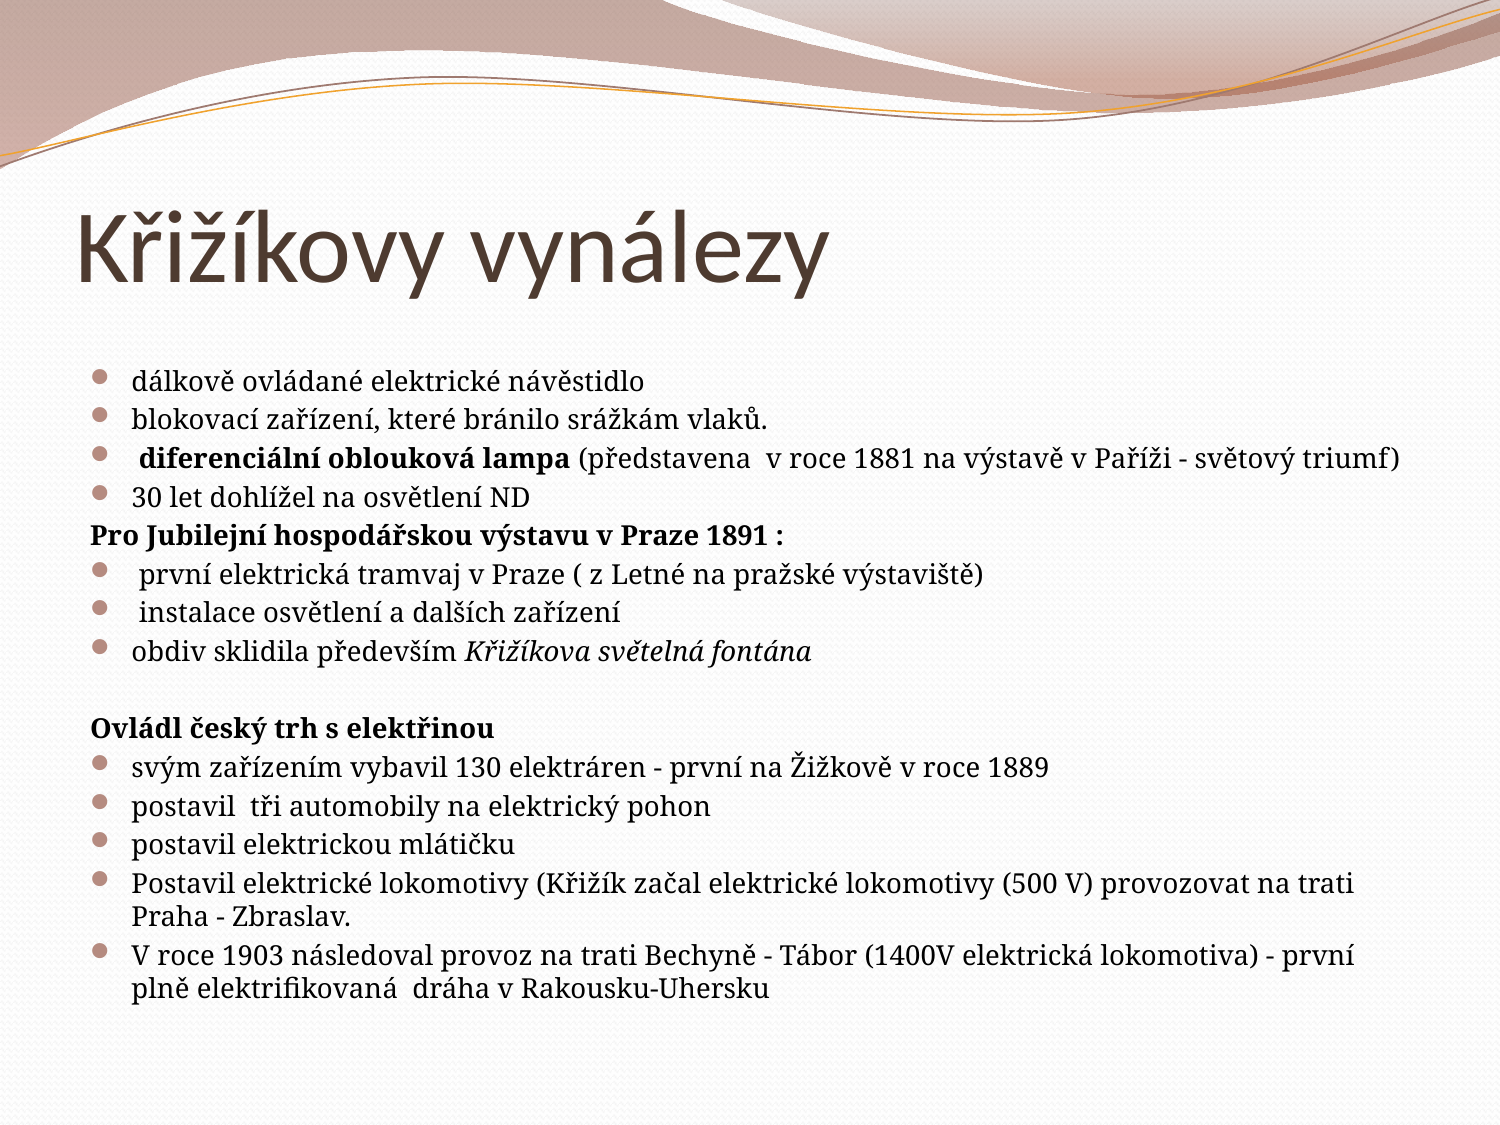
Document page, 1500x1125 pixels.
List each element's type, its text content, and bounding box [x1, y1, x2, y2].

list dálkově ovládané elektrické návěstidlo blokovací zařízení, které bránilo srážkám vlaků. diferenciální oblouková lampa (představena v roce 1881 na výstavě v Paříži - světový triumf) 30 let dohlížel na osvětlení ND Pro Jubilejní hospodářskou výstavu v Praze 1891 : první elektrická tramvaj v Praze ( z Letné na pražské výstaviště) instalace osvětlení a dalších zařízení obdiv sklidila především Křižíkova světelná fontána Ovládl český trh s elektřinou svým zařízením vybavil 130 elektráren - první na Žižkově v roce 1889 postavil tři automobily na elektrický pohon postavil elektrickou mlátičku Postavil elektrické lokomotivy (Křižík začal elektrické lokomotivy (500 V) provozovat na trati Praha - Zbraslav. V roce 1903 následoval provoz na trati Bechyně - Tábor (1400V elektrická lokomotiva) - první plně elektrifikovaná dráha v Rakousku-Uhersku [74, 317, 1426, 1038]
title Křižíkovy vynálezy [74, 115, 1426, 304]
